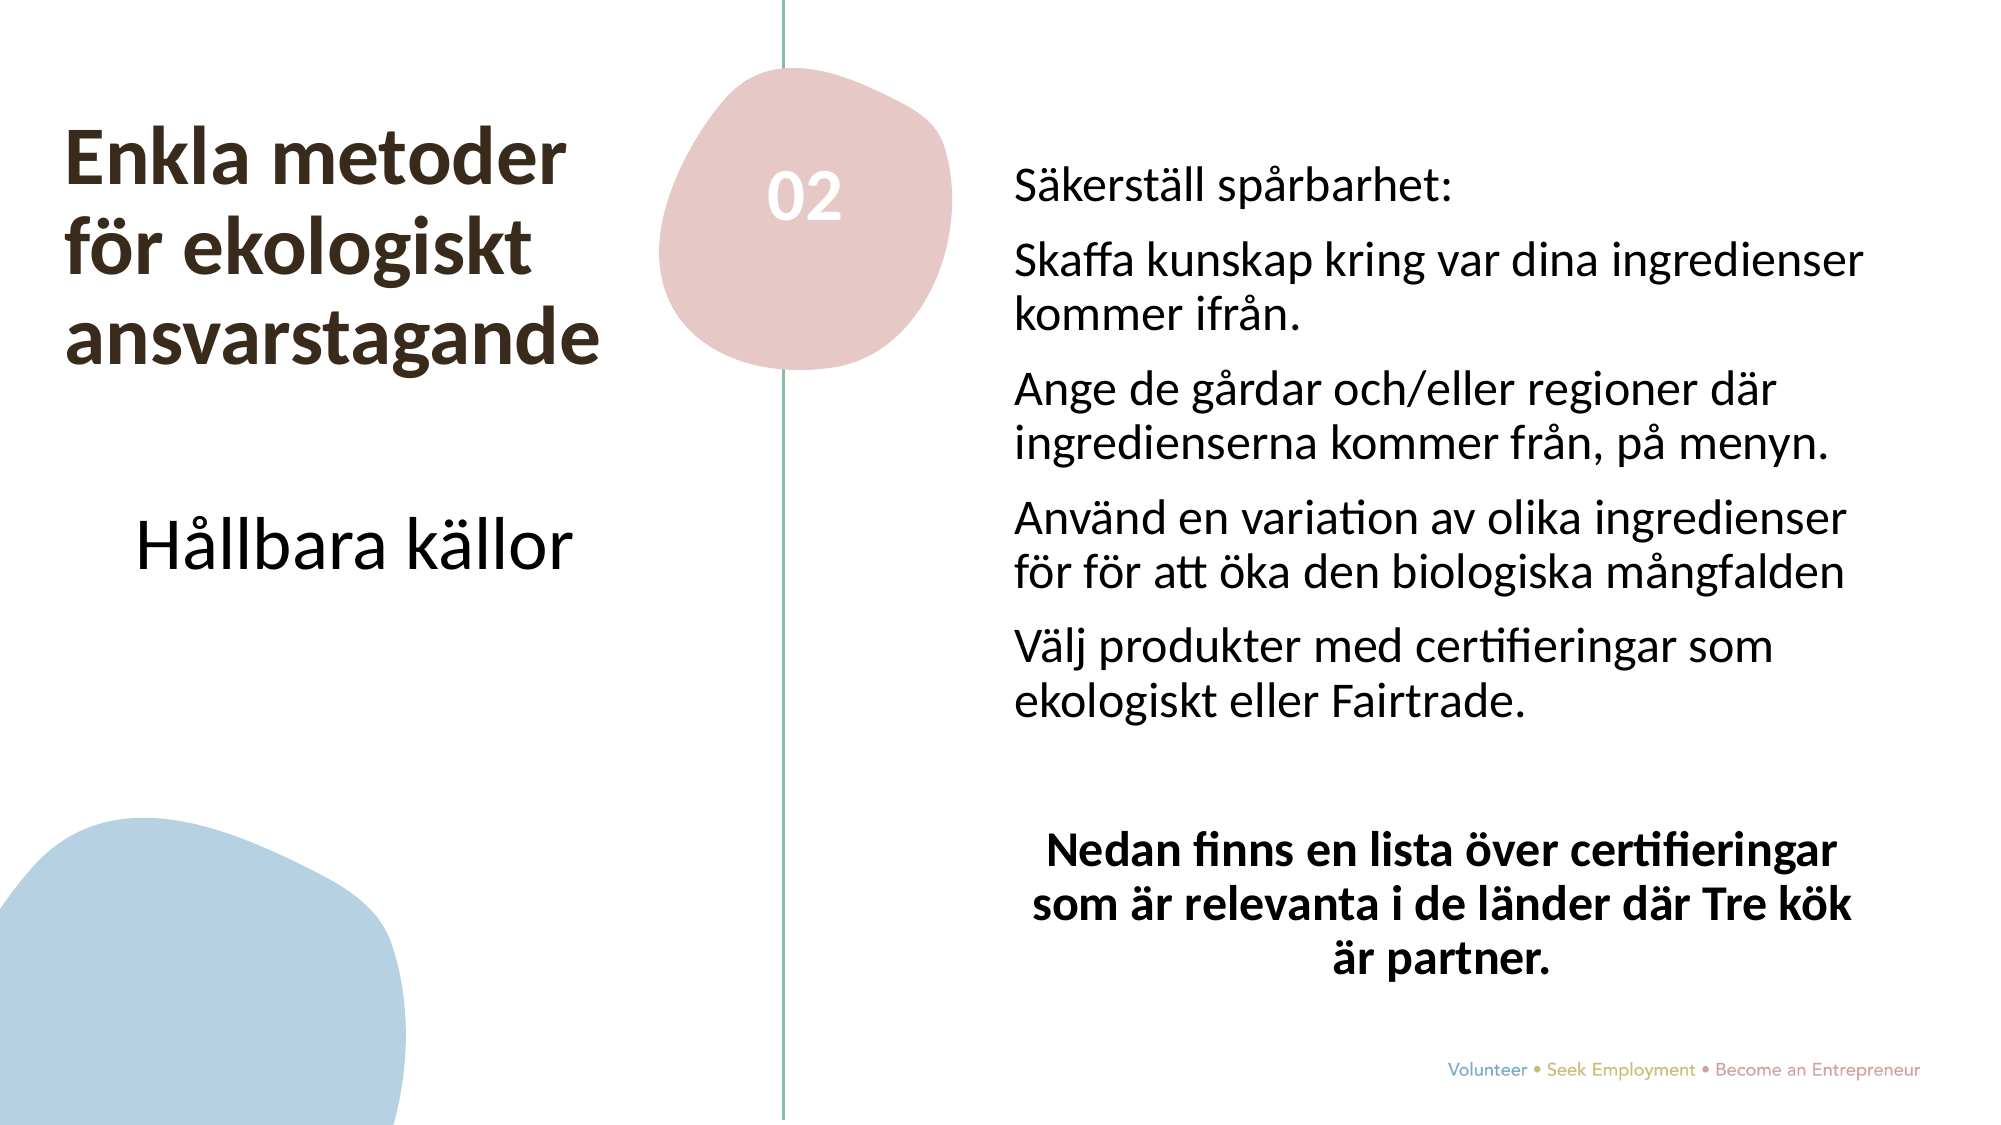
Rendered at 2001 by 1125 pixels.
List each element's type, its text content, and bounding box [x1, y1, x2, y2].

list 02 [710, 148, 900, 290]
list Enkla metoder för ekologiskt ansvarstagande Hållbara källor [50, 105, 661, 1020]
list Säkerställ spårbarhet: Skaffa kunskap kring var dina ingredienser kommer ifrån. Ange de gårdar och/eller regioner där ingredienserna kommer från, på menyn. Använd en variation av olika ingredienser för för att öka den biologiska mångfalden Välj produkter med certifieringar som ekologiskt eller Fairtrade. Nedan finns en lista över certifieringar som är relevanta i de länder där Tre kök är partner. [999, 151, 1885, 843]
picture [1418, 1046, 1971, 1103]
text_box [0, 817, 406, 1125]
